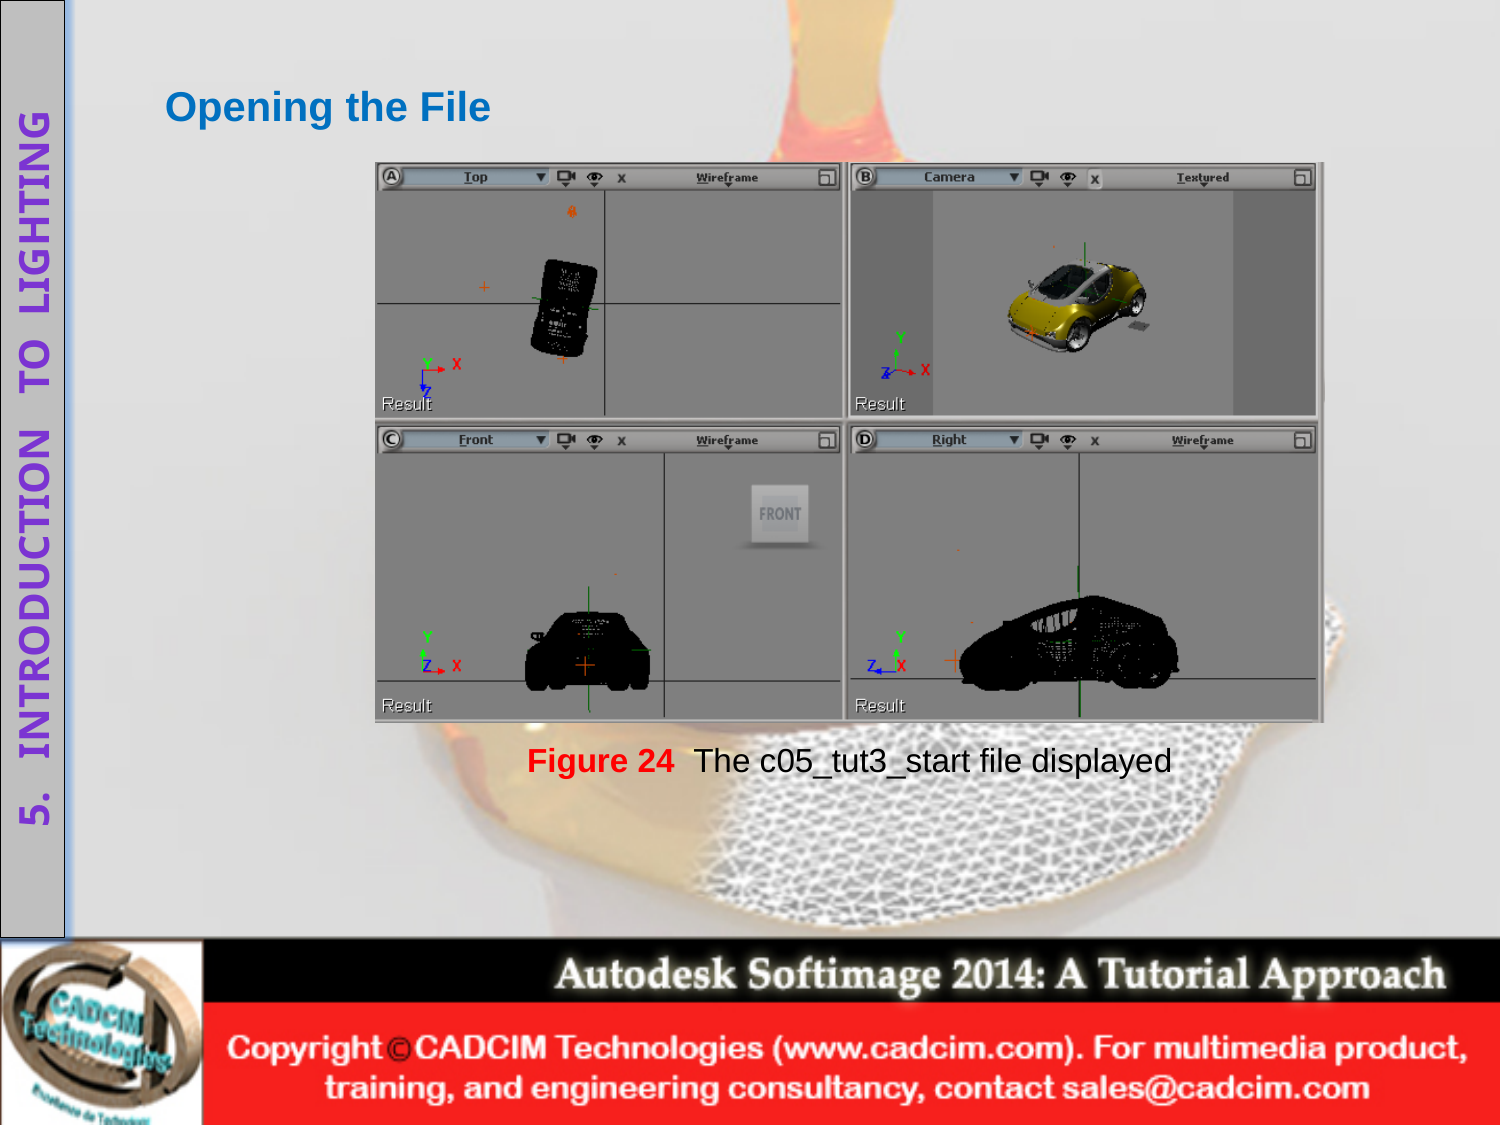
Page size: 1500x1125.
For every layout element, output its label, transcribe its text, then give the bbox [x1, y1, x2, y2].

text_box Opening the File [149, 71, 900, 137]
text_box Figure 24 The c05_tut3_start file displayed [387, 731, 1313, 787]
picture [0, 0, 1500, 1125]
